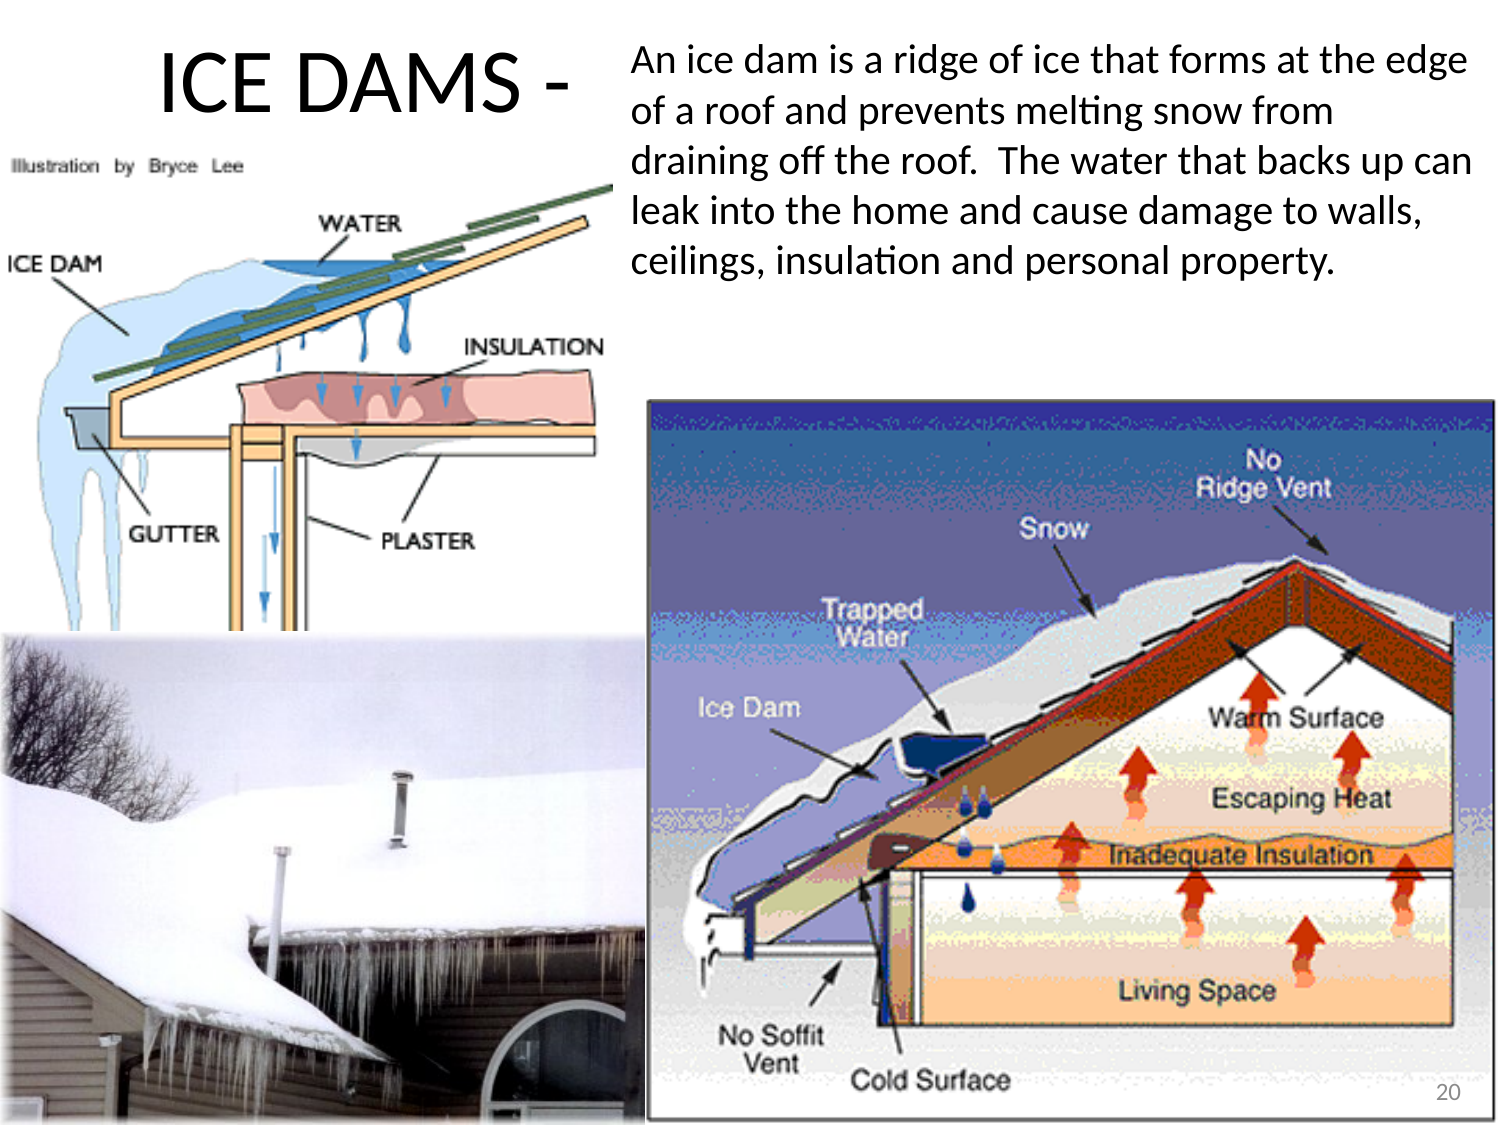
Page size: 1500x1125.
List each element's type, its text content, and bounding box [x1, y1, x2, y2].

text_box An ice dam is a ridge of ice that forms at the edge of a roof and prevents melting snow from draining off the roof. The water that backs up can leak into the home and cause damage to walls, ceilings, insulation and personal property. [615, 24, 1491, 290]
title ICE DAMS - [32, 10, 608, 138]
picture [0, 140, 645, 1125]
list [645, 399, 1500, 1125]
